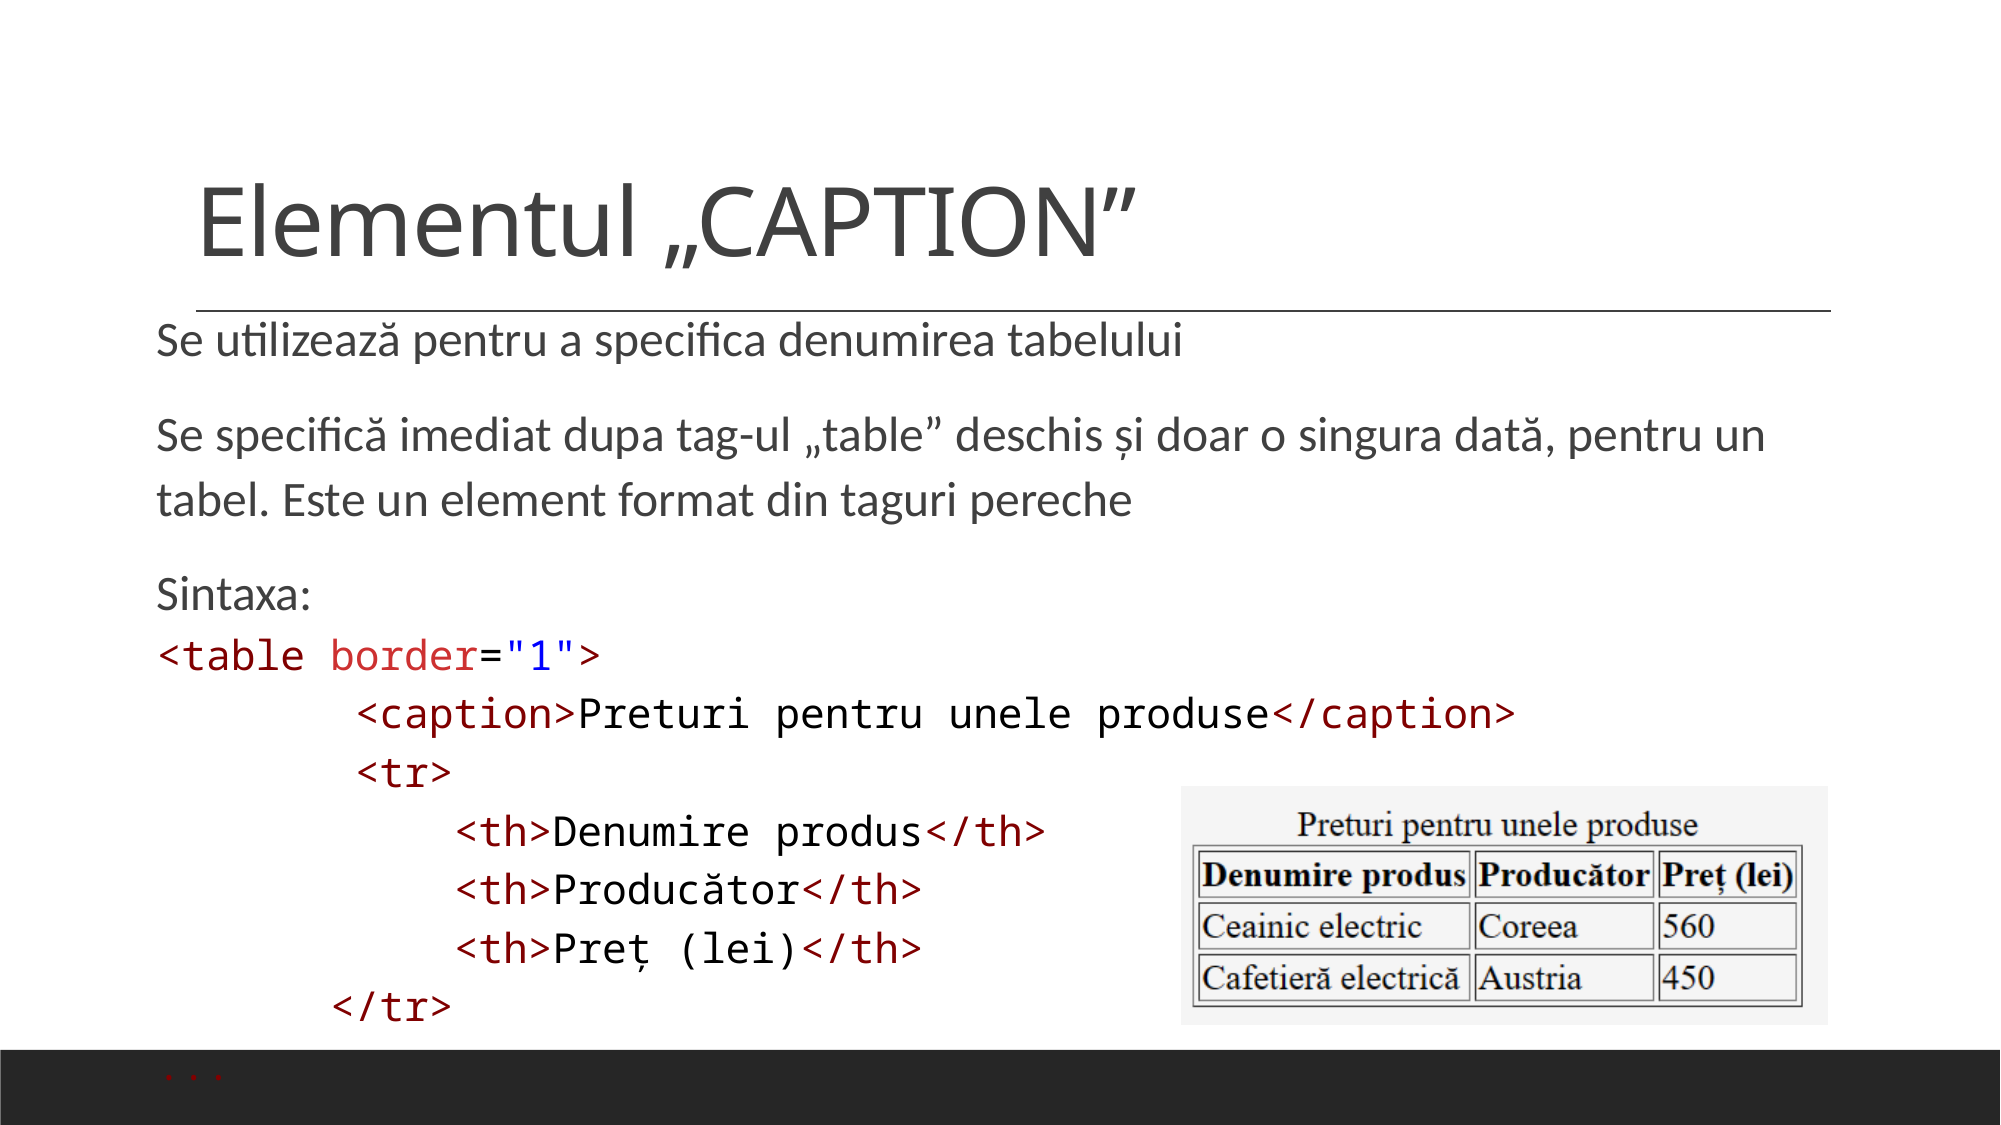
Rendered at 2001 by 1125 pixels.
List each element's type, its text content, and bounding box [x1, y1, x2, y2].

picture [1180, 786, 1829, 1026]
list Se utilizează pentru a specifica denumirea tabelului Se specifică imediat dupa tag-ul „table” deschis şi doar o singura dată, pentru un tabel. Este un element format din taguri pereche Sintaxa: <table border="1"> <caption>Preturi pentru unele produse</caption> <tr> <th>Denumire produs</th> <th>Producător</th> <th>Preț (lei)</th> </tr> ... [141, 294, 1792, 1100]
title Elementul „CAPTION” [180, 47, 1830, 285]
